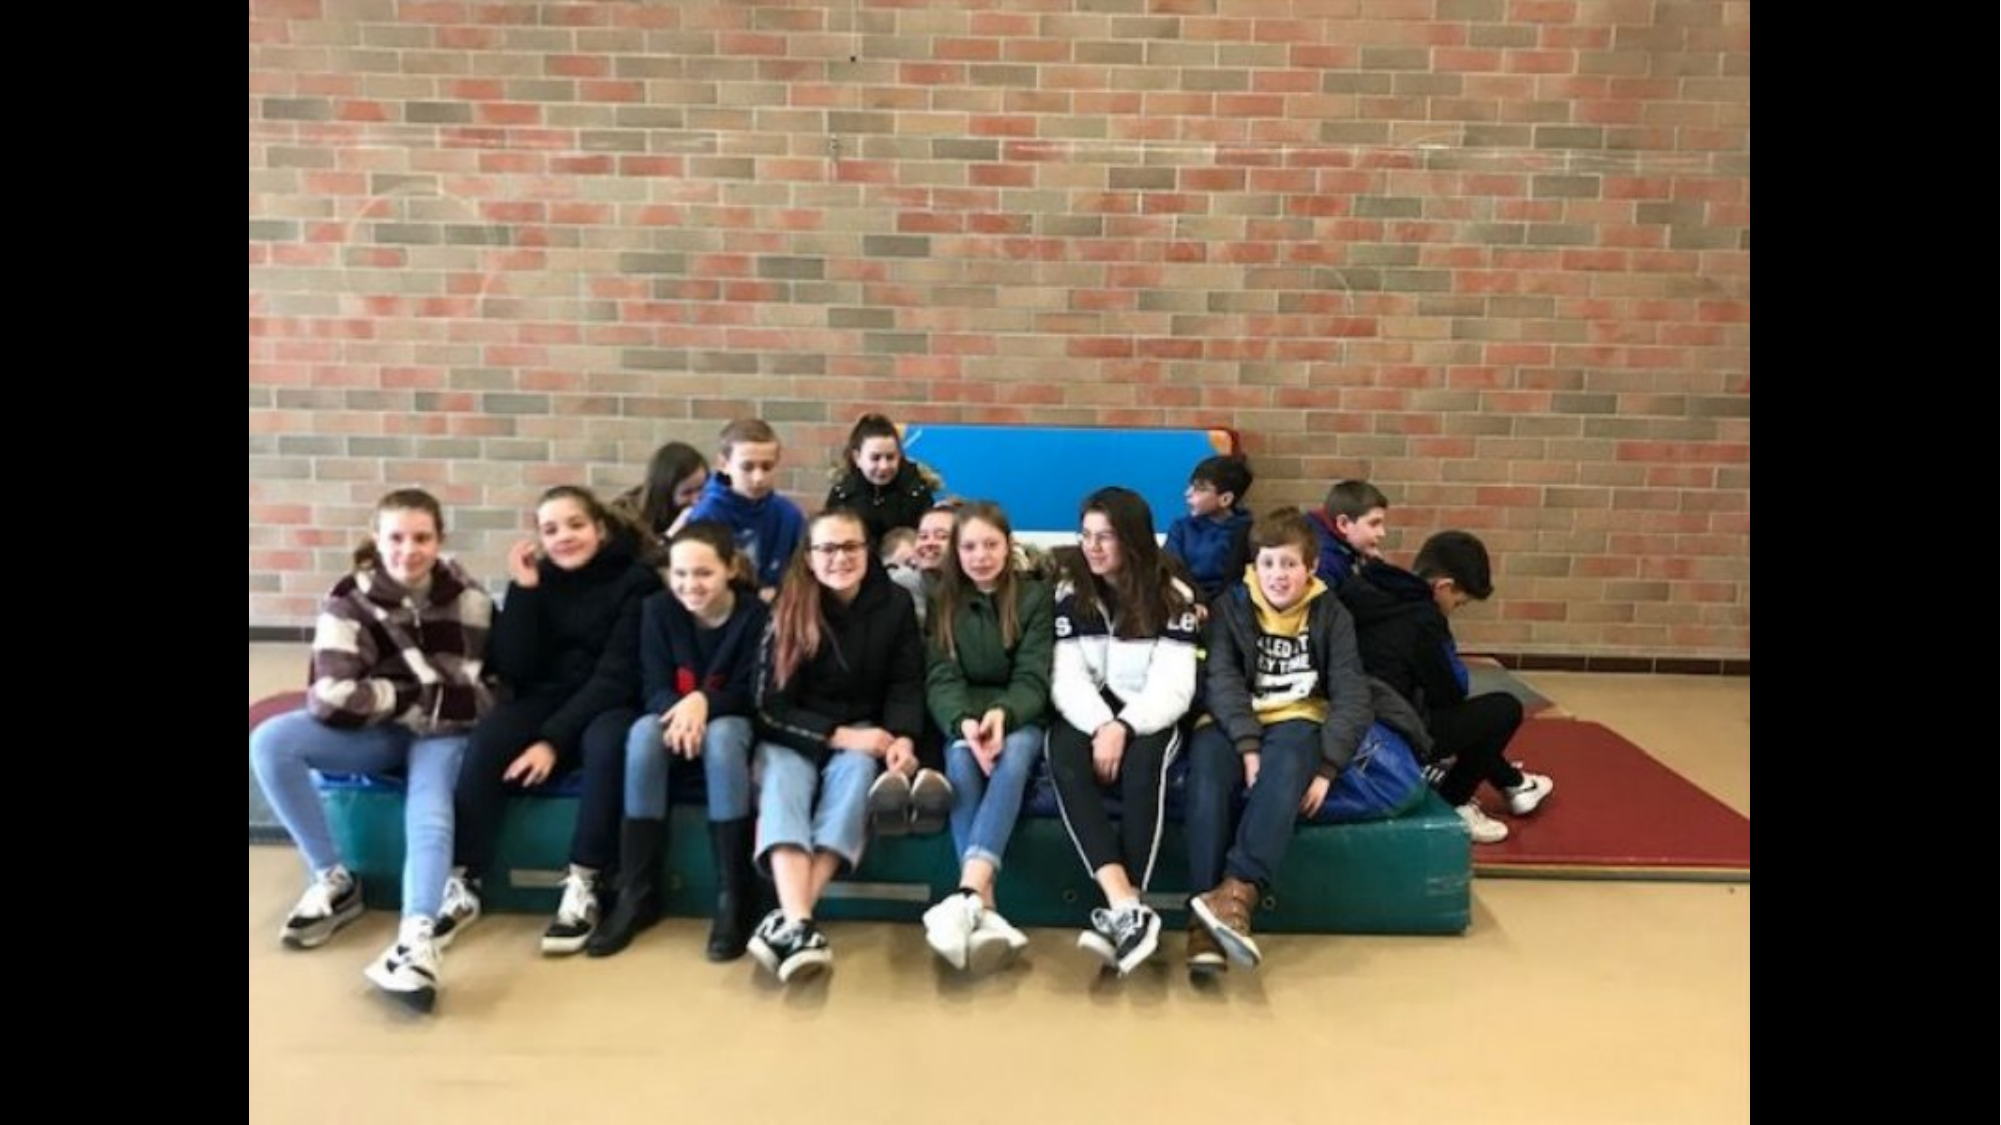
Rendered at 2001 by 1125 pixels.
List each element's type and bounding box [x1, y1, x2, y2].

picture [249, 0, 1750, 1125]
